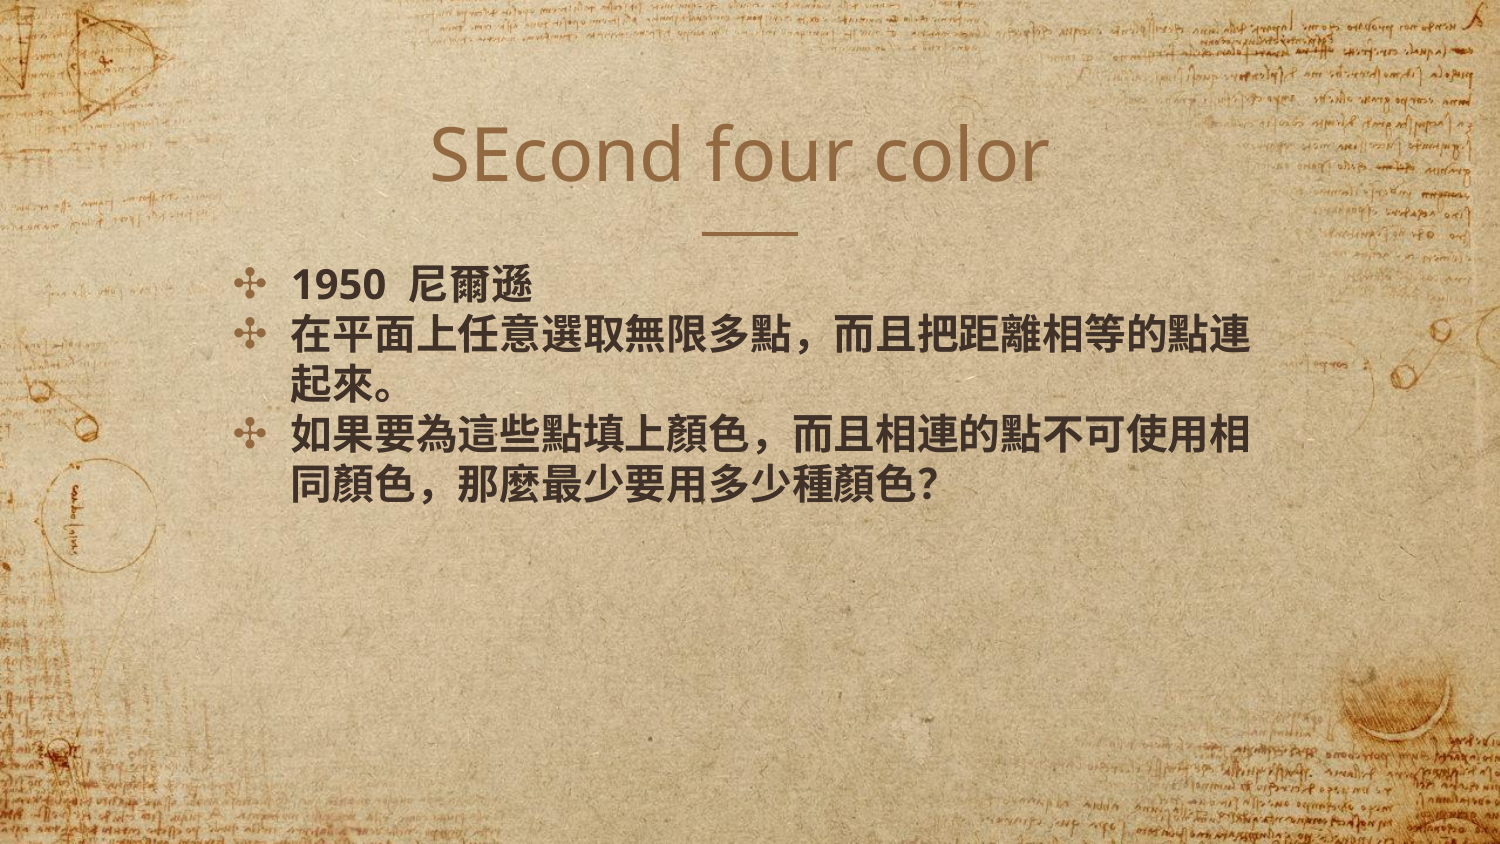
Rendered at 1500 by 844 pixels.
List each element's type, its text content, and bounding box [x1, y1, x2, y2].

picture [0, 0, 1500, 844]
list 1950 尼爾遜 在平面上任意選取無限多點，而且把距離相等的點連起來。 如果要為這些點填上顏色，而且相連的點不可使用相同顏色，那麼最少要用多少種顏色？ [200, 242, 1300, 808]
title SEcond four color [309, 71, 1191, 212]
